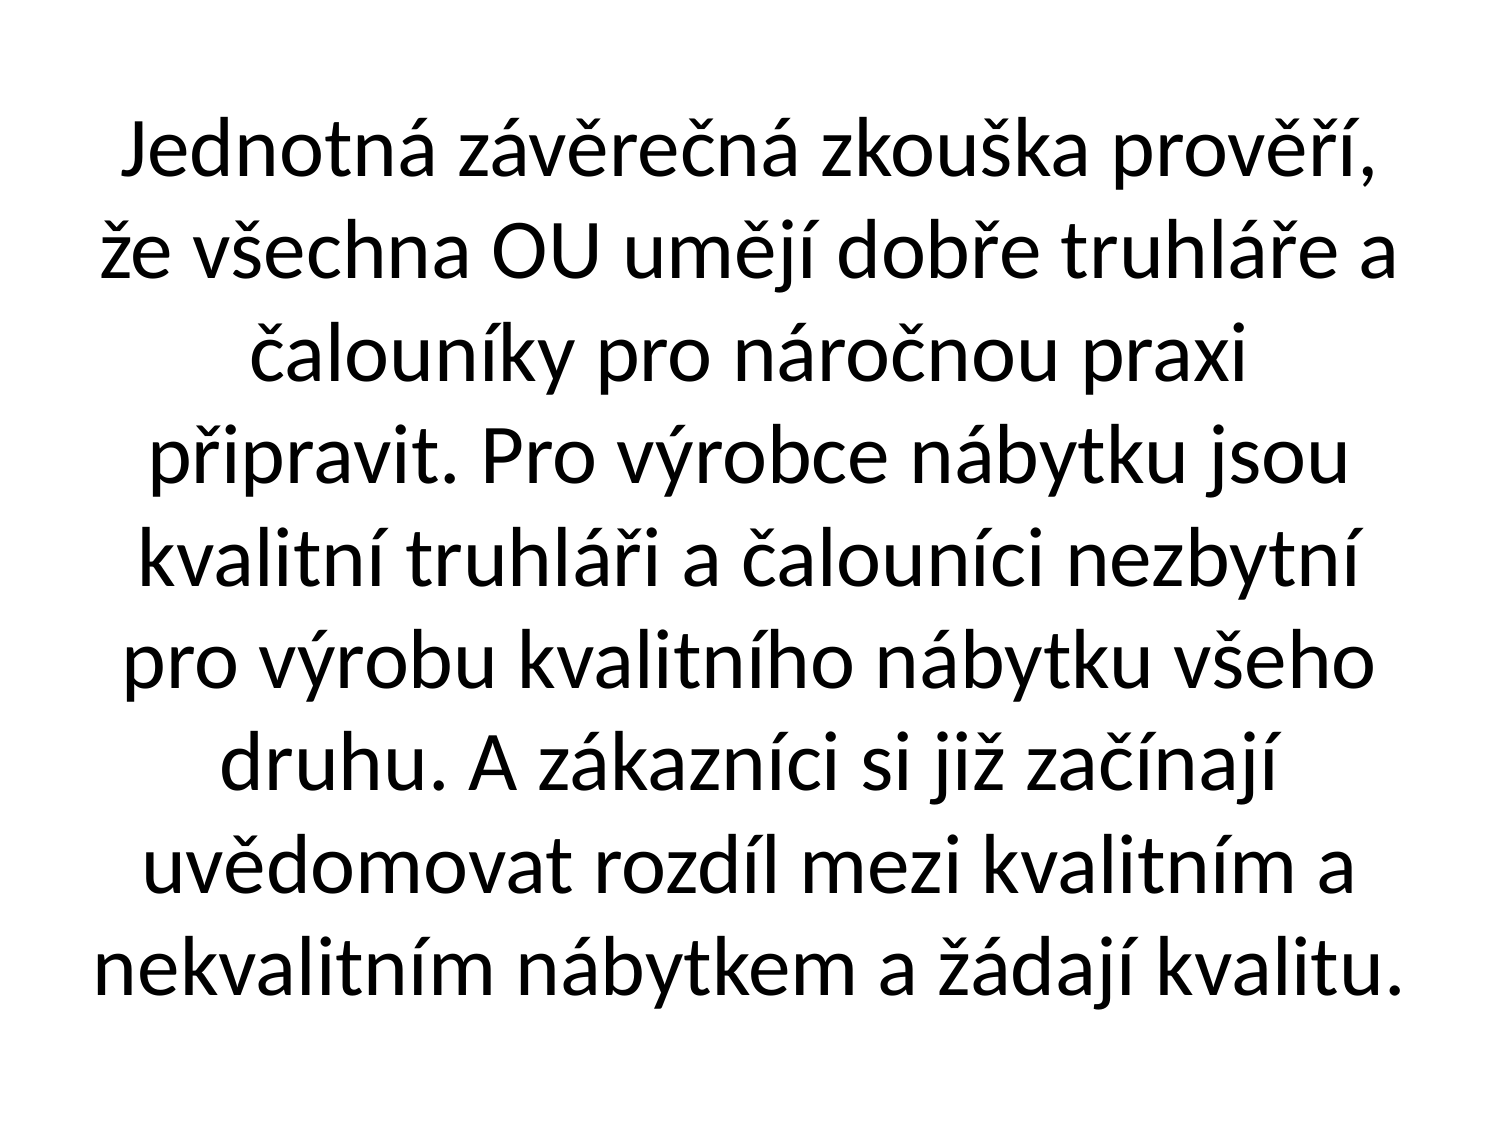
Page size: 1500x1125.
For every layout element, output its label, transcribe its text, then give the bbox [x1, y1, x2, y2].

title Jednotná závěrečná zkouška prověří, že všechna OU umějí dobře truhláře a čalouníky pro náročnou praxi připravit. Pro výrobce nábytku jsou kvalitní truhláři a čalouníci nezbytní pro výrobu kvalitního nábytku všeho druhu. A zákazníci si již začínají uvědomovat rozdíl mezi kvalitním a nekvalitním nábytkem a žádají kvalitu. [75, 45, 1425, 1059]
